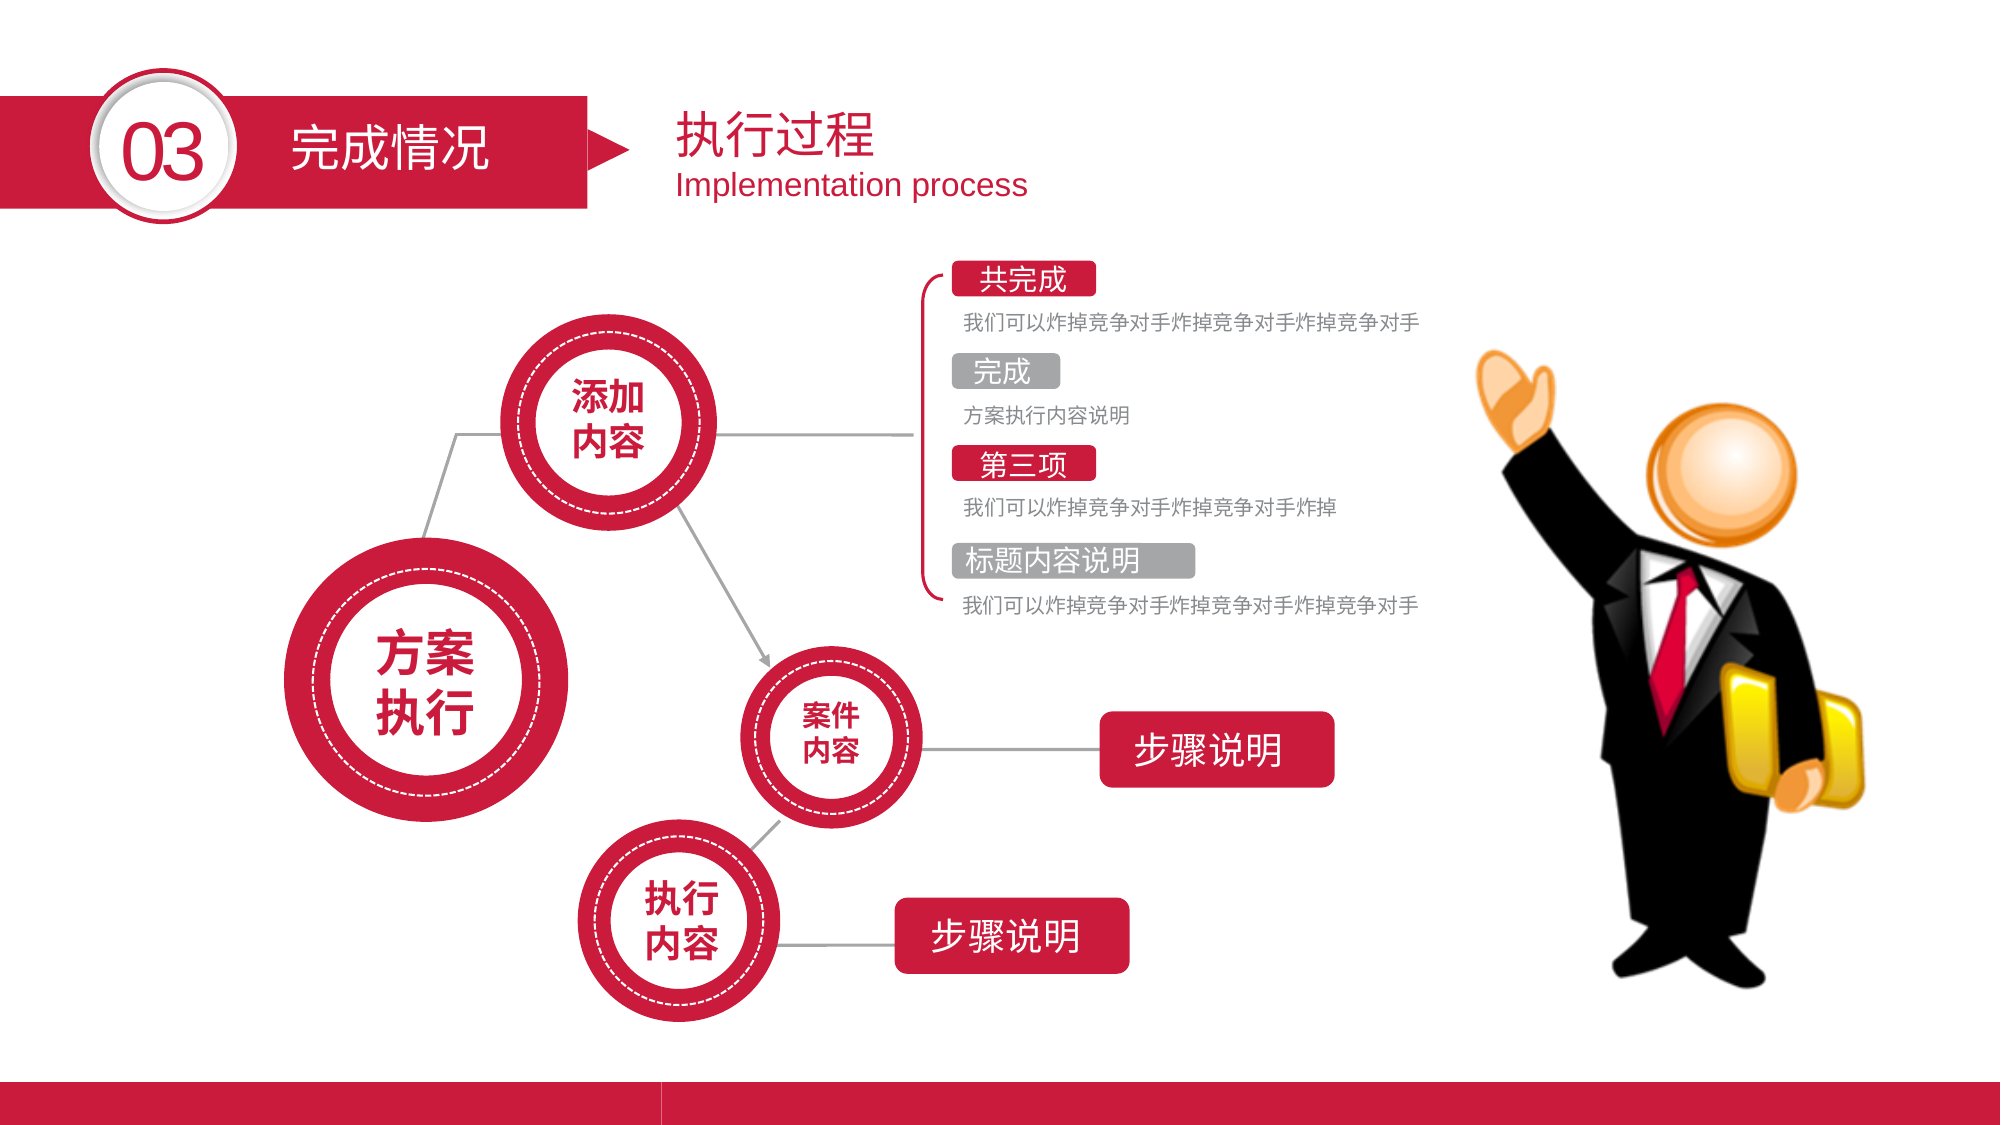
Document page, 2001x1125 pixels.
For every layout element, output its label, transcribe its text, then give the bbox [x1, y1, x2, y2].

text_box 执行过程 Implementation process [660, 96, 1101, 211]
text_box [252, 96, 630, 209]
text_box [415, 434, 1101, 946]
text_box [516, 330, 701, 434]
text_box [311, 568, 415, 797]
picture [1421, 299, 1929, 1018]
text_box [1101, 534, 1421, 627]
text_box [949, 254, 1555, 343]
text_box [740, 646, 923, 829]
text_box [894, 897, 1130, 974]
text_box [949, 346, 1166, 436]
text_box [0, 96, 87, 209]
text_box [0, 1081, 661, 1125]
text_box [1101, 440, 1421, 528]
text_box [577, 819, 781, 1022]
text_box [87, 70, 252, 222]
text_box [1099, 711, 1335, 788]
text_box [500, 314, 717, 434]
text_box [922, 274, 944, 434]
text_box [1330, 1081, 2000, 1125]
text_box [283, 538, 415, 822]
text_box [661, 1081, 1330, 1125]
